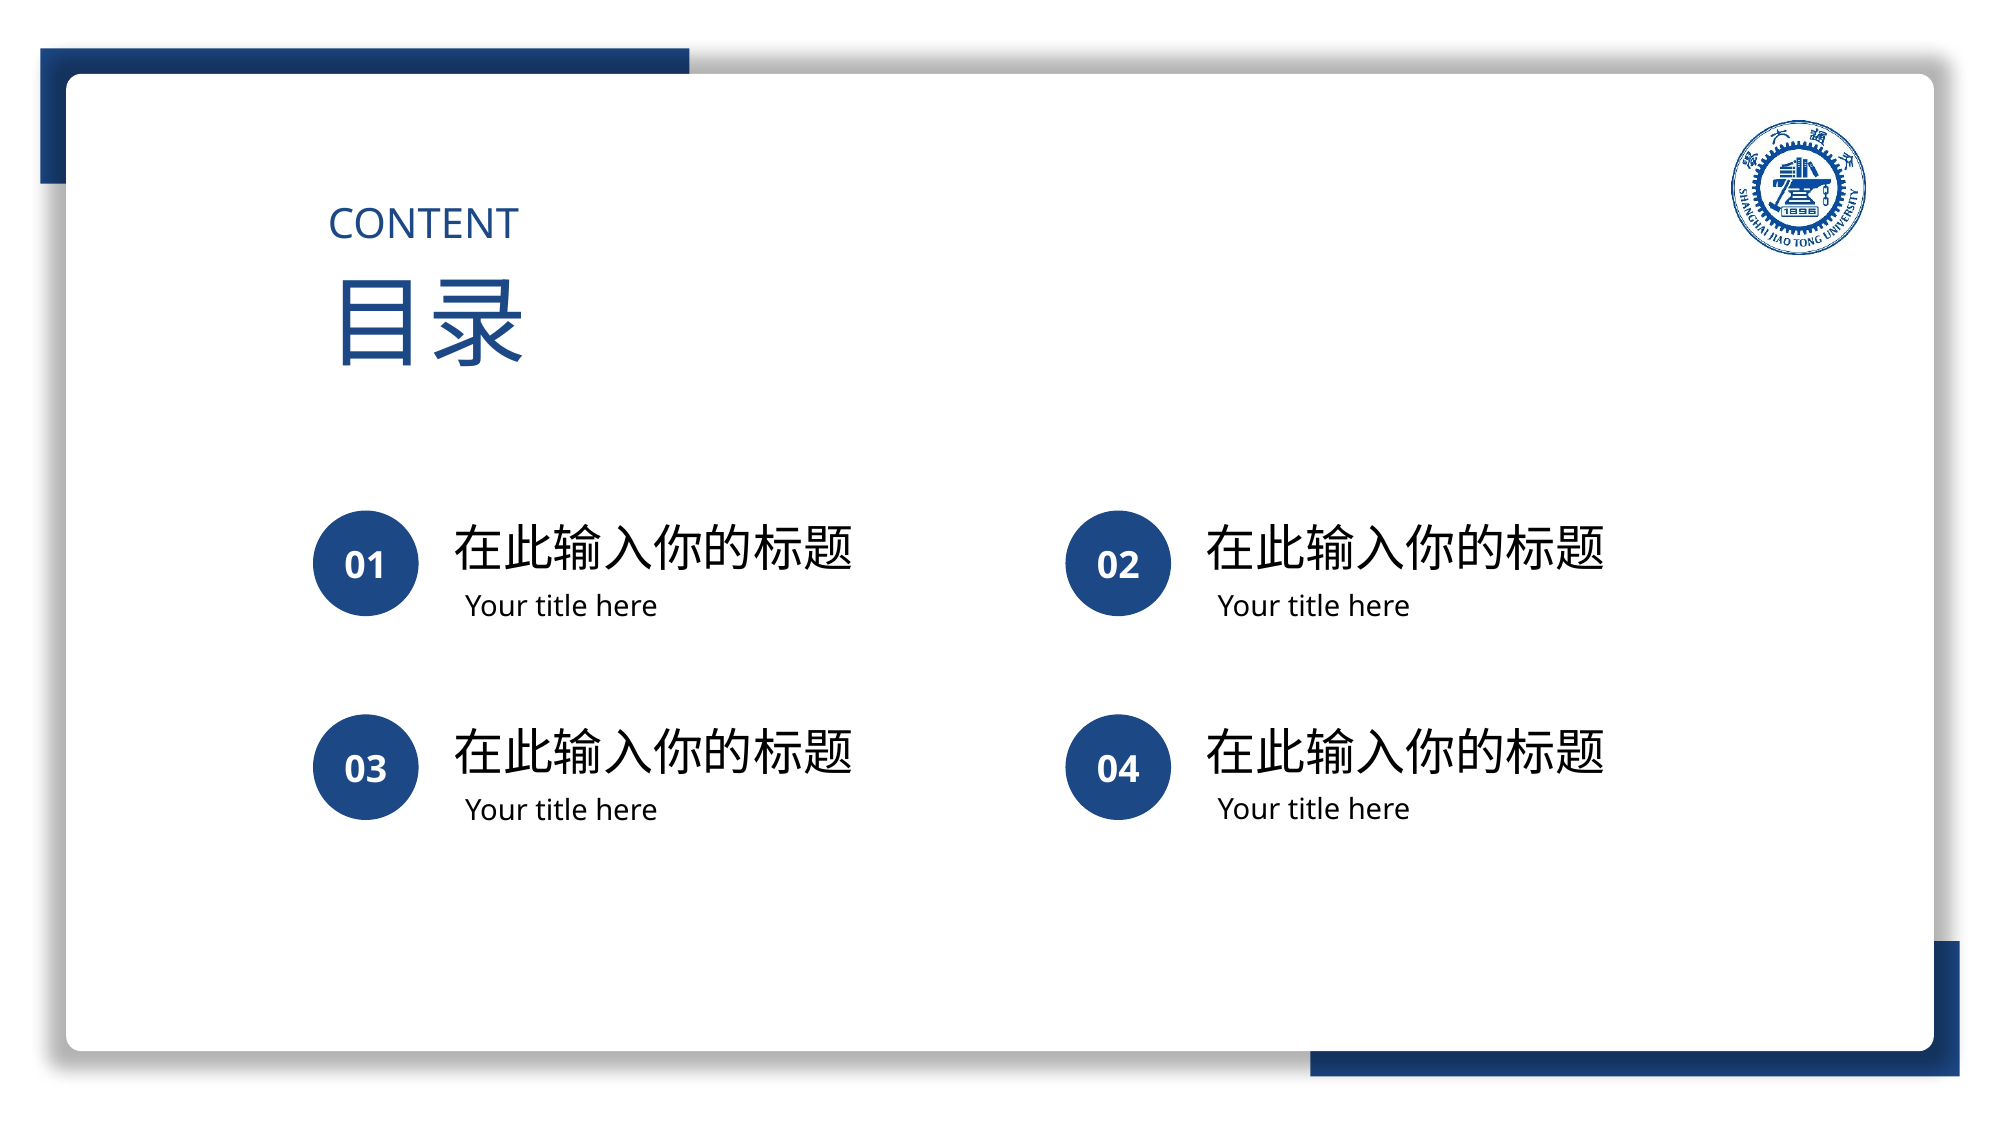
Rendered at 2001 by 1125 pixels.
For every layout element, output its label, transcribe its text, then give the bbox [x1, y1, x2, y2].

text_box 在此输入你的标题 [1190, 713, 1799, 788]
text_box [39, 47, 52, 60]
text_box 01 [311, 509, 420, 618]
text_box 03 [311, 713, 420, 822]
text_box CONTENT [313, 189, 695, 254]
text_box [1951, 1067, 1961, 1077]
text_box 04 [1064, 713, 1173, 822]
text_box Your title here [1202, 788, 1643, 833]
text_box 02 [1064, 509, 1173, 618]
text_box [65, 72, 1935, 1053]
text_box Your title here [450, 580, 891, 631]
text_box 在此输入你的标题 [438, 713, 1046, 788]
text_box 目录 [313, 254, 695, 387]
picture [1731, 120, 1866, 255]
text_box Your title here [1202, 580, 1643, 631]
text_box 在此输入你的标题 [438, 509, 1046, 584]
text_box Your title here [450, 784, 891, 834]
text_box 在此输入你的标题 [1190, 509, 1799, 584]
